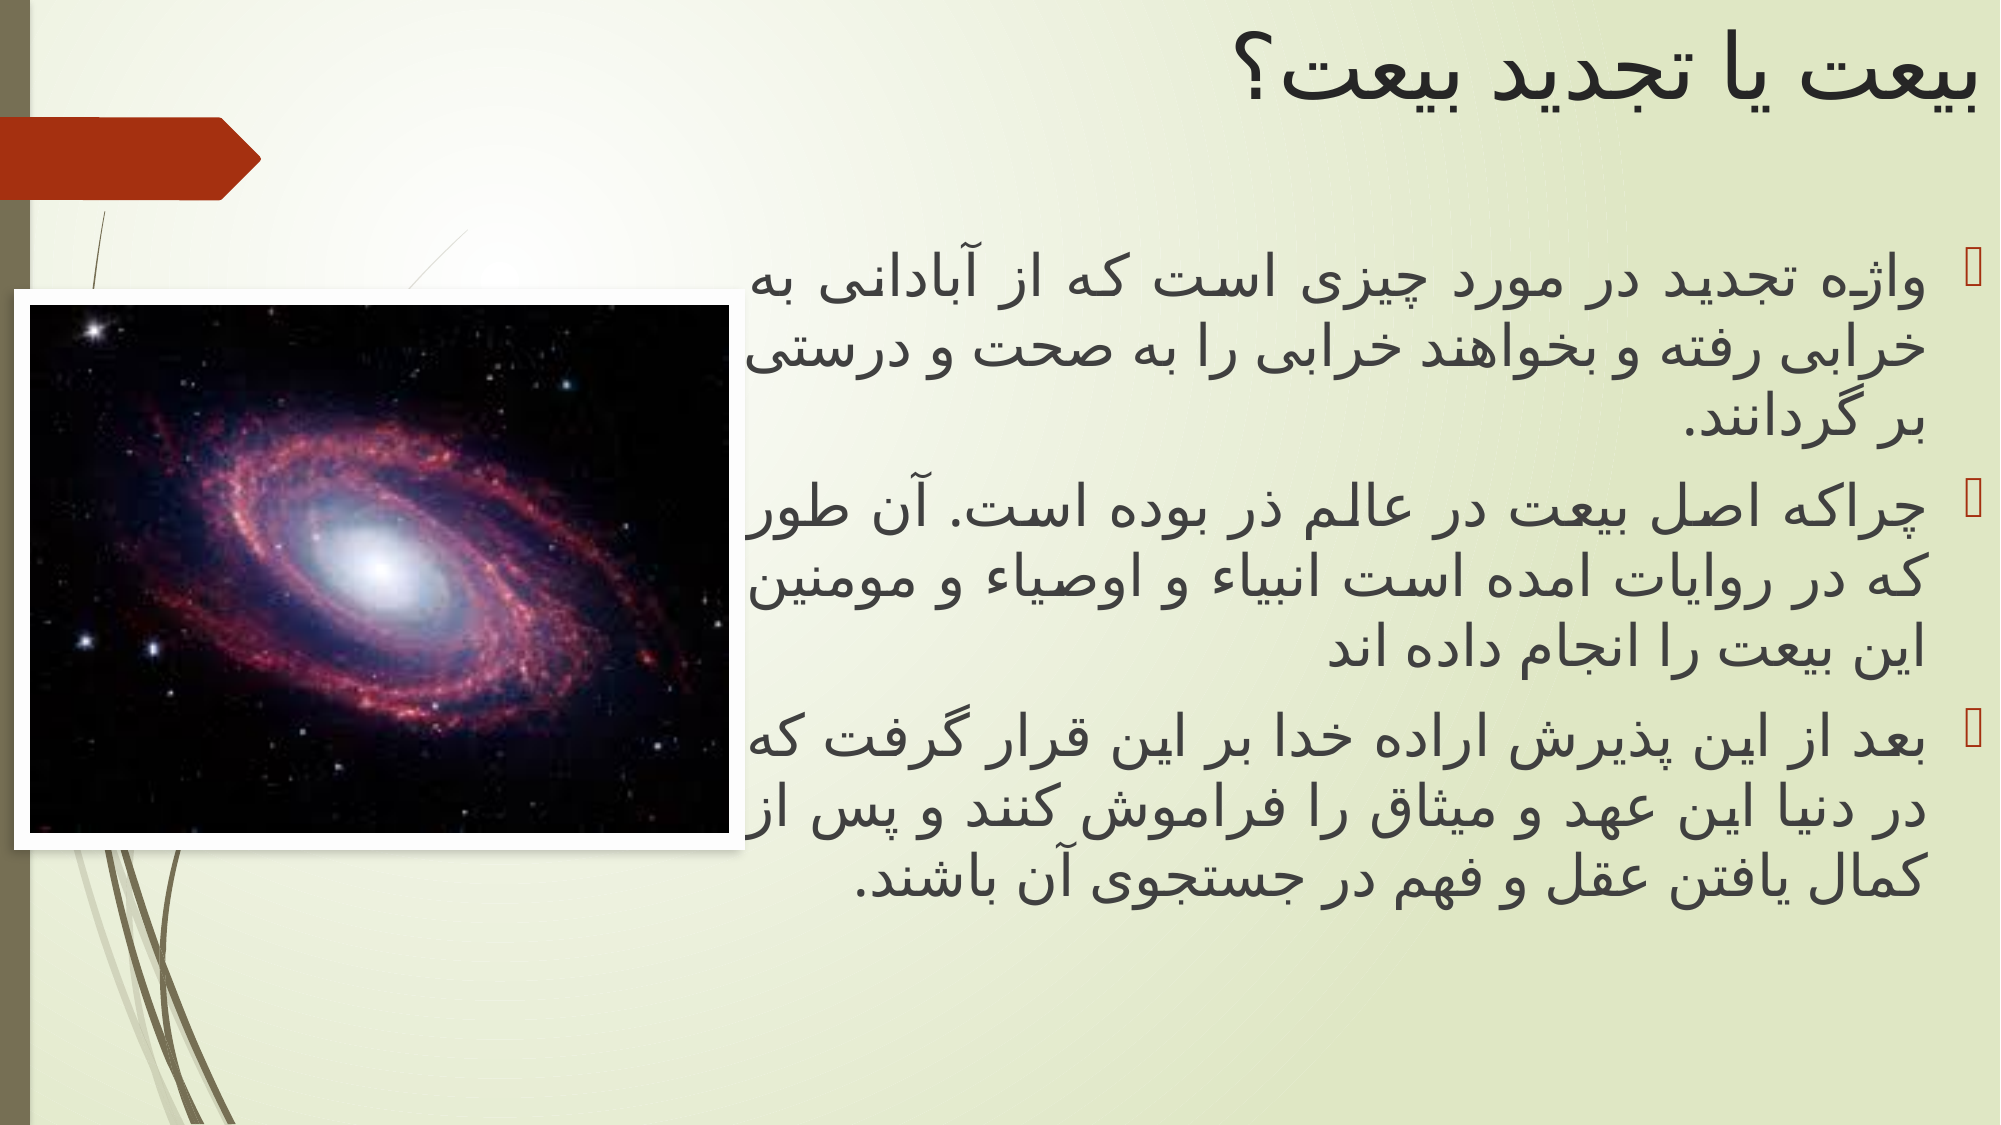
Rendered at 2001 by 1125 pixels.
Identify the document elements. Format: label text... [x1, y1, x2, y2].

title بیعت یا تجدید بیعت؟ [837, 0, 2000, 175]
list واژه تجدید در مورد چیزی است که از آبادانی به خرابی رفته و بخواهند خرابی را به صحت و درستی بر گردانند. چراکه اصل بیعت در عالم ذر بوده است. آن طور که در روایات امده است انبیاء و اوصیاء و مومنین این بیعت را انجام داده اند بعد از این پذیرش اراده خدا بر این قرار گرفت که در دنیا این عهد و میثاق را فراموش کنند و پس از کمال یافتن عقل و فهم در جستجوی آن باشند. [728, 230, 2000, 1010]
picture [30, 305, 729, 834]
